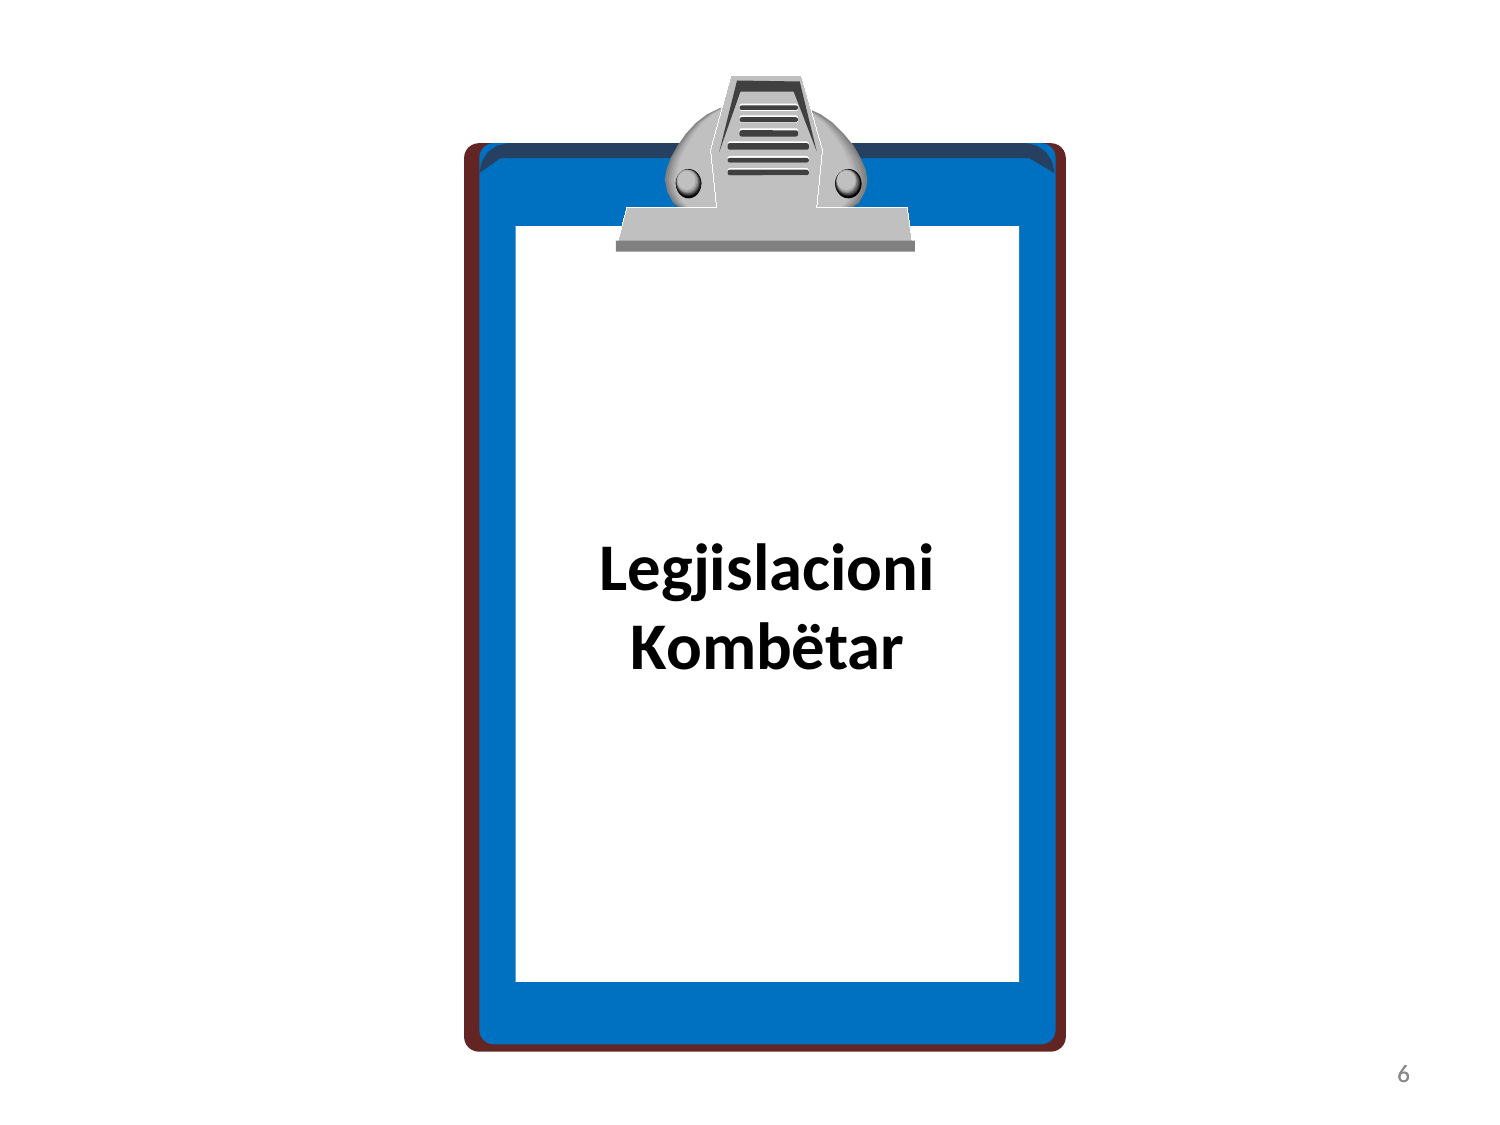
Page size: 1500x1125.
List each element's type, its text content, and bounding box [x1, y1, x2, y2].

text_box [463, 74, 1067, 1056]
slide_number 6 [1074, 1042, 1425, 1103]
